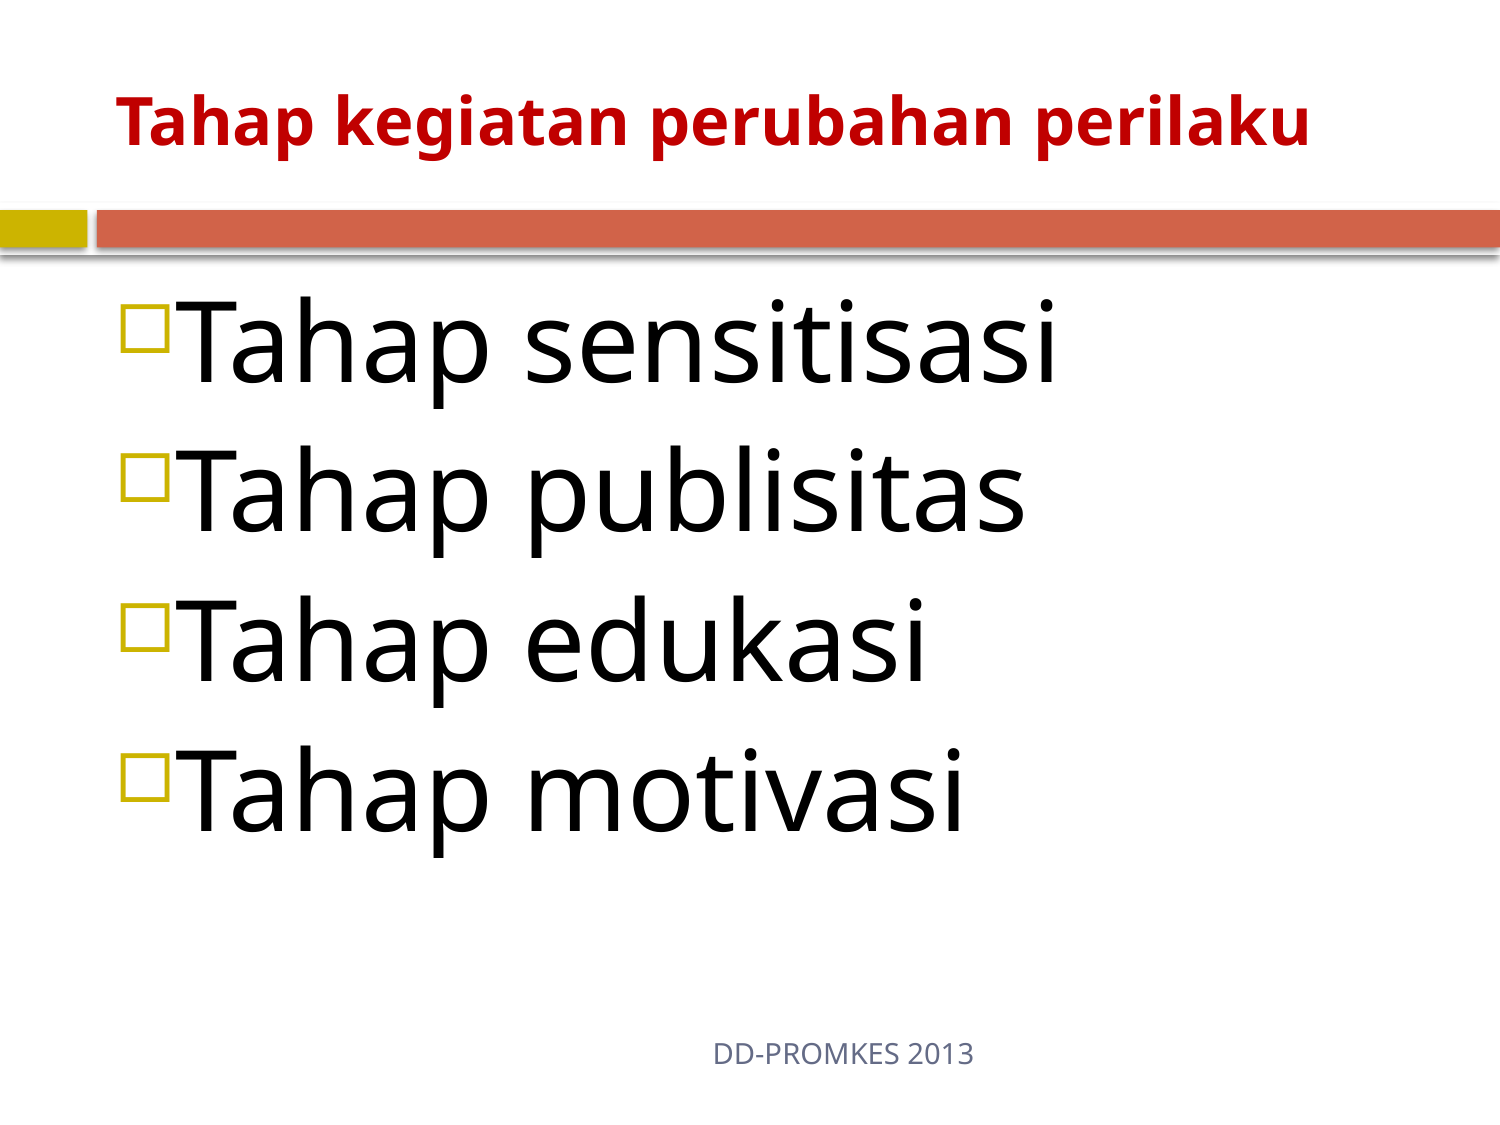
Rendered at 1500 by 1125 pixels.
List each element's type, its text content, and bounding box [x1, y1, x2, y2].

footer DD-PROMKES 2013 [99, 1024, 990, 1085]
title Tahap kegiatan perubahan perilaku [100, 37, 1438, 200]
list Tahap sensitisasi Tahap publisitas Tahap edukasi Tahap motivasi [100, 262, 1438, 1000]
